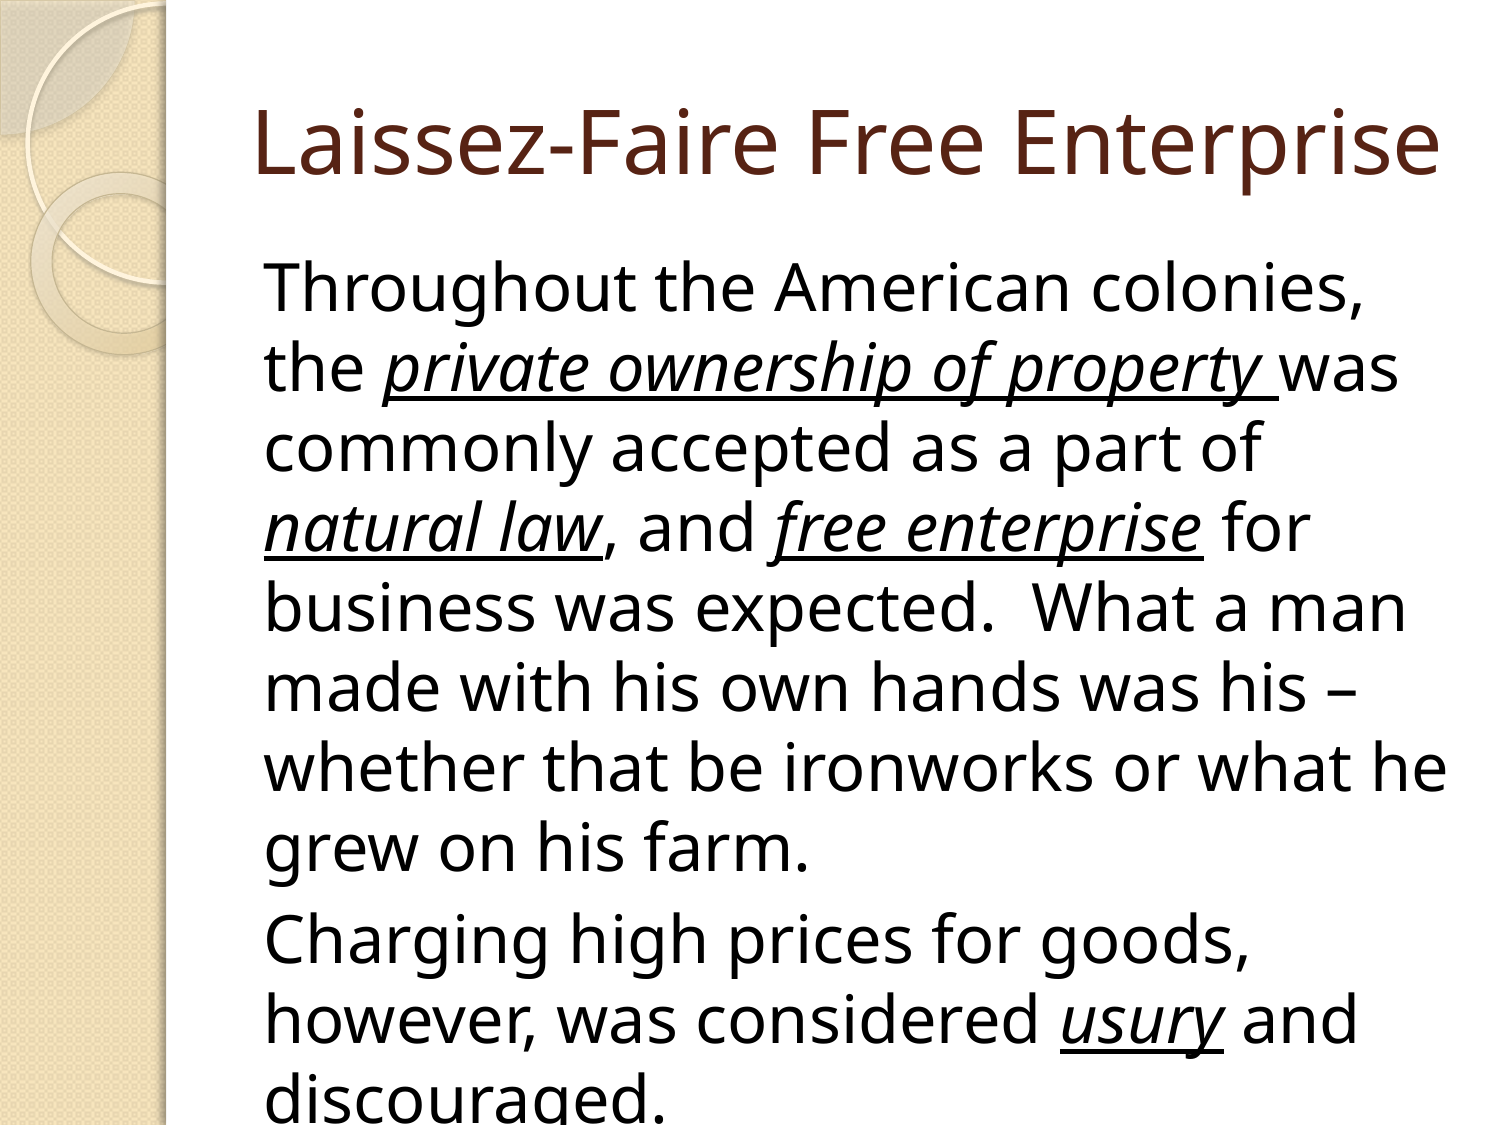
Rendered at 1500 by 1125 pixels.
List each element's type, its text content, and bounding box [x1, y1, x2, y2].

list Throughout the American colonies, the private ownership of property was commonly accepted as a part of natural law, and free enterprise for business was expected. What a man made with his own hands was his – whether that be ironworks or what he grew on his farm. Charging high prices for goods, however, was considered usury and discouraged. [235, 237, 1466, 1025]
title Laissez-Faire Free Enterprise [235, 45, 1466, 233]
